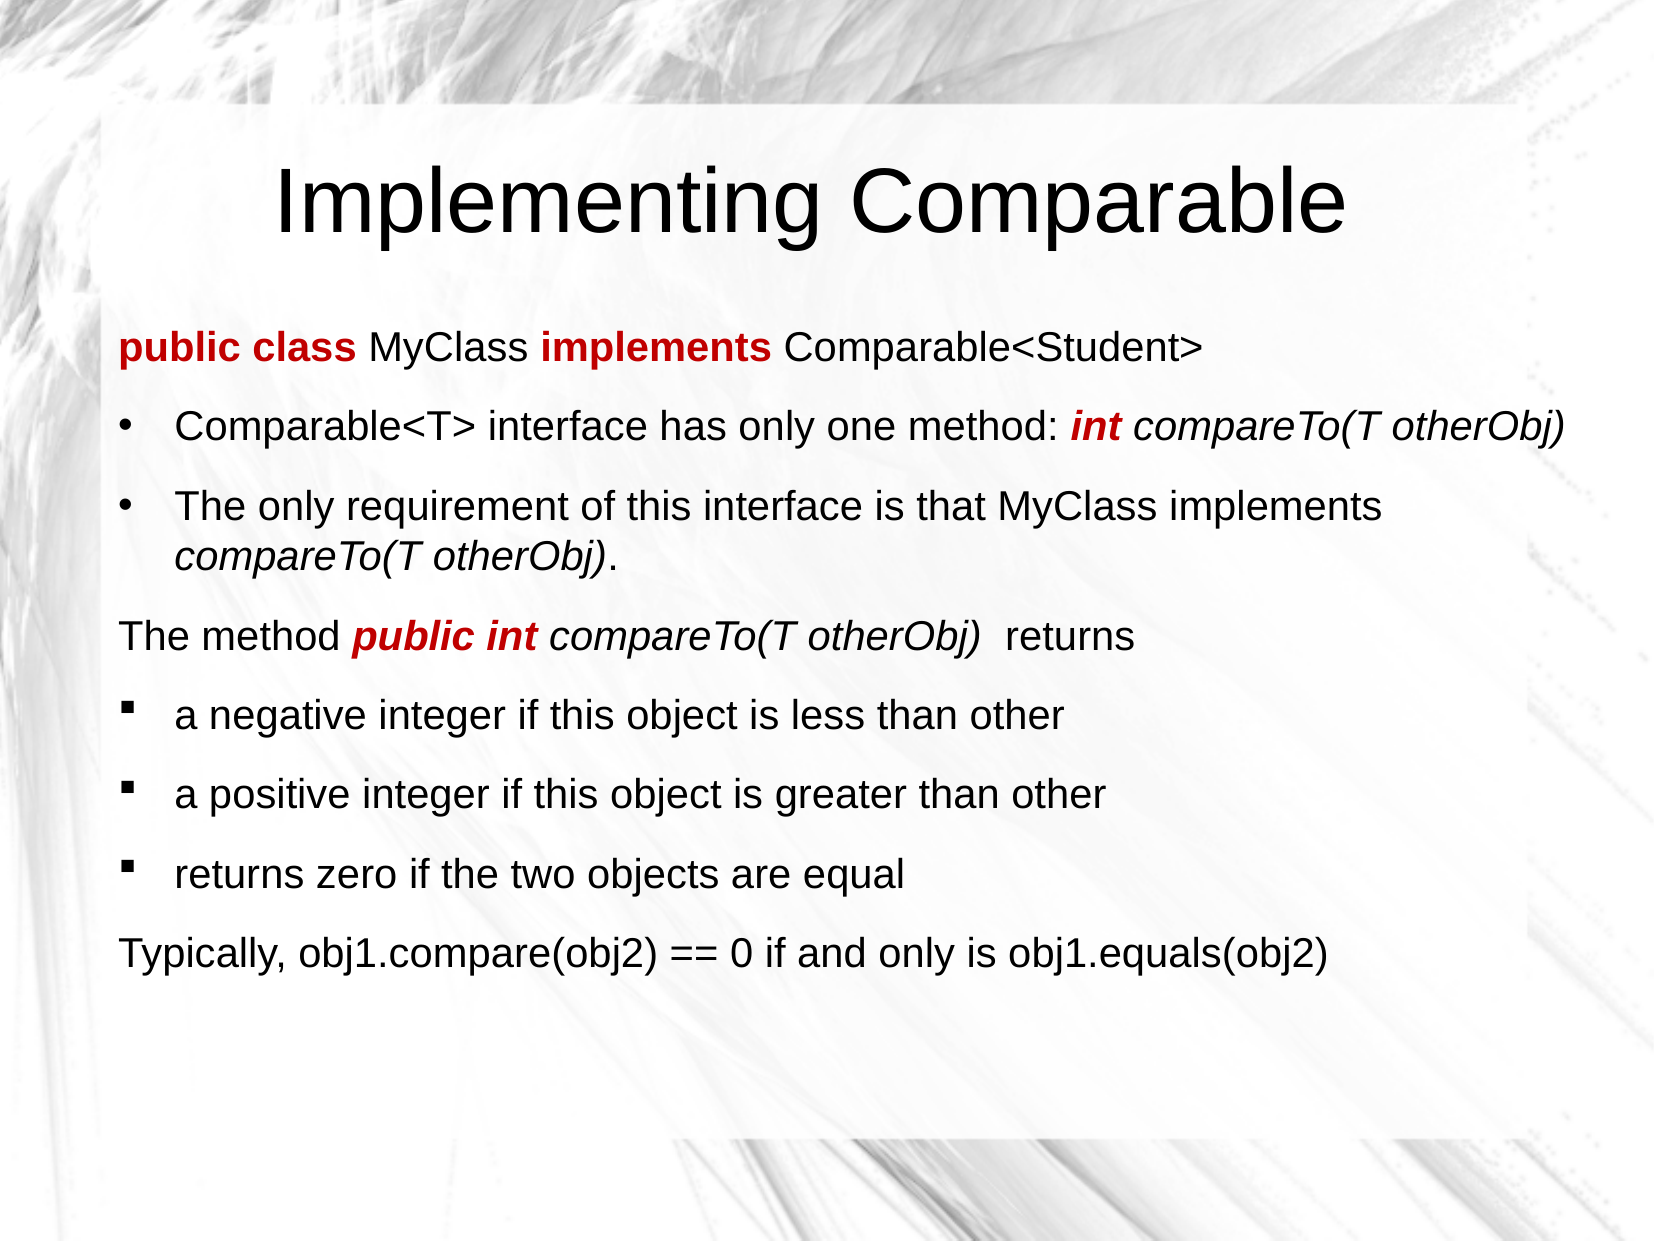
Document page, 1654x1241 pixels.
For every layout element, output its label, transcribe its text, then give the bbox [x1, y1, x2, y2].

title Implementing Comparable [118, 112, 1506, 281]
picture [0, 0, 1654, 1241]
list public class MyClass implements Comparable<Student> Comparable<T> interface has only one method: int compareTo(T otherObj) The only requirement of this interface is that MyClass implements compareTo(T otherObj). The method public int compareTo(T otherObj) returns a negative integer if this object is less than other a positive integer if this object is greater than other returns zero if the two objects are equal Typically, obj1.compare(obj2) == 0 if and only is obj1.equals(obj2) [118, 319, 1571, 1102]
